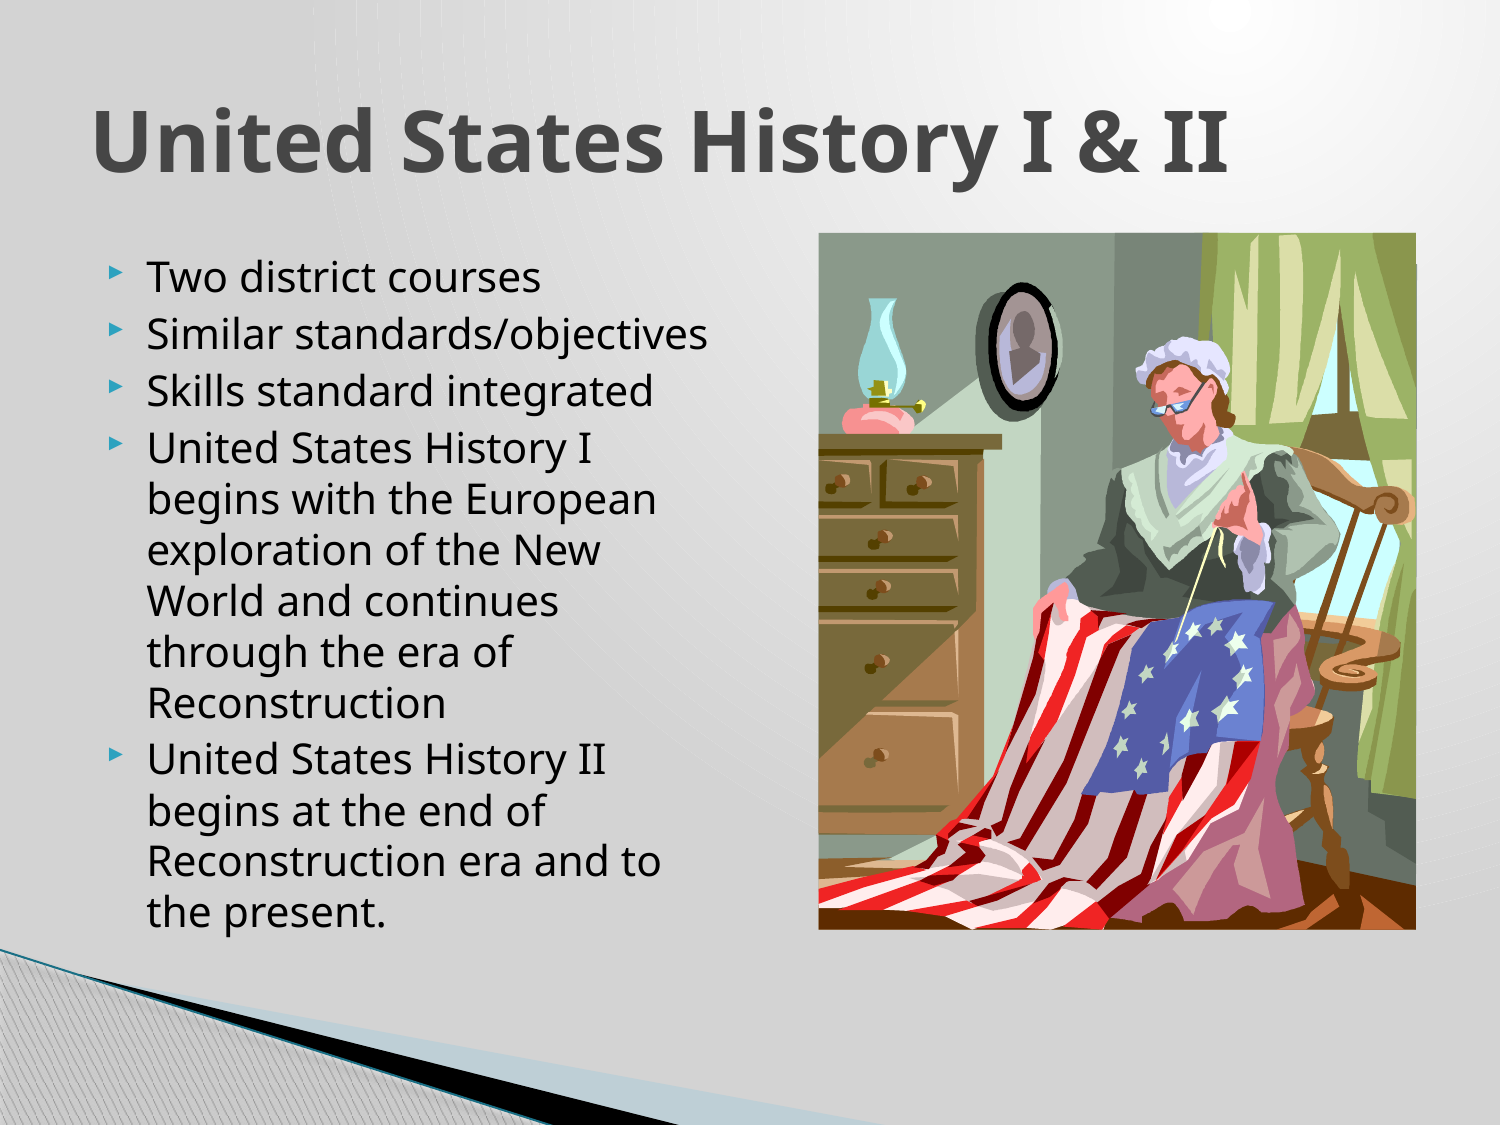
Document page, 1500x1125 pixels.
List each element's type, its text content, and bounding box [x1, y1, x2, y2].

title United States History I & II [75, 45, 1425, 233]
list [818, 224, 1426, 938]
list Two district courses Similar standards/objectives Skills standard integrated United States History I begins with the European exploration of the New World and continues through the era of Reconstruction United States History II begins at the end of Reconstruction era and to the present. [75, 243, 738, 986]
